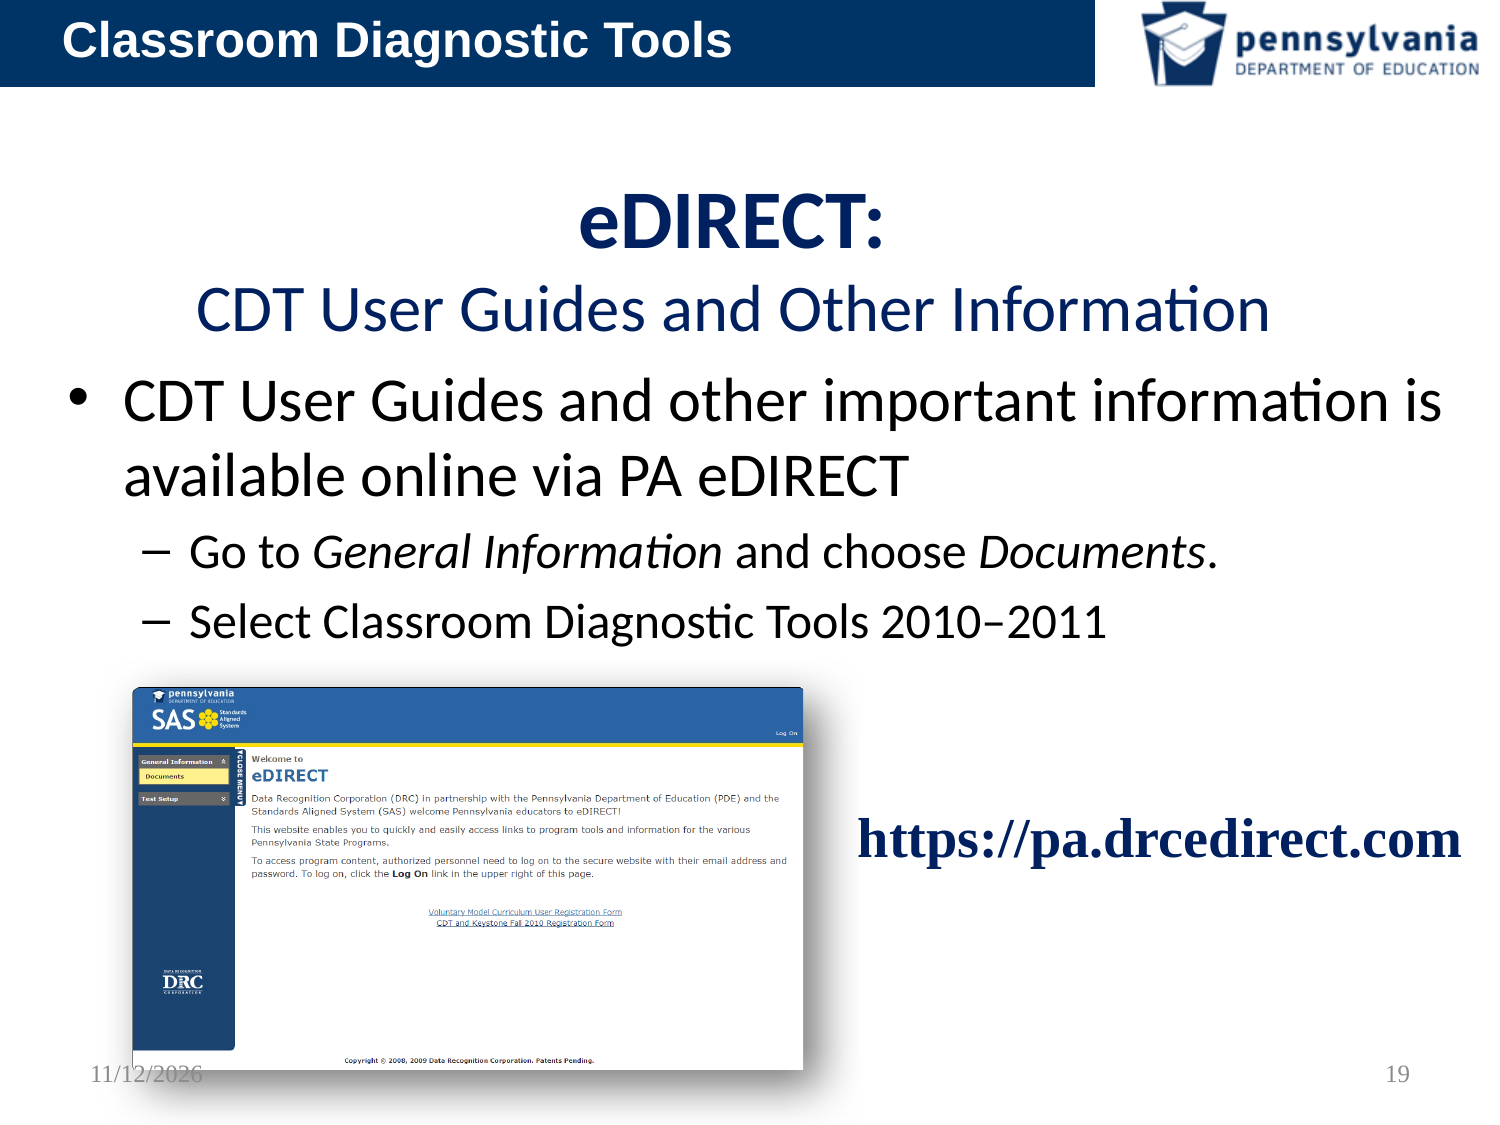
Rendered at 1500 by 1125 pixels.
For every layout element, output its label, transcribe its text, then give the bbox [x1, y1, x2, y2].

picture [1134, 0, 1485, 90]
title eDIRECT: CDT User Guides and Other Information [12, 188, 1472, 322]
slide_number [75, 1042, 425, 1103]
slide_number 19 [1074, 1042, 1425, 1103]
text_box https://pa.drcedirect.com [853, 793, 1500, 876]
list CDT User Guides and other important information is available online via PA eDIRECT Go to General Information and choose Documents. Select Classroom Diagnostic Tools 2010–2011 [52, 350, 1464, 1030]
picture [131, 686, 804, 1070]
